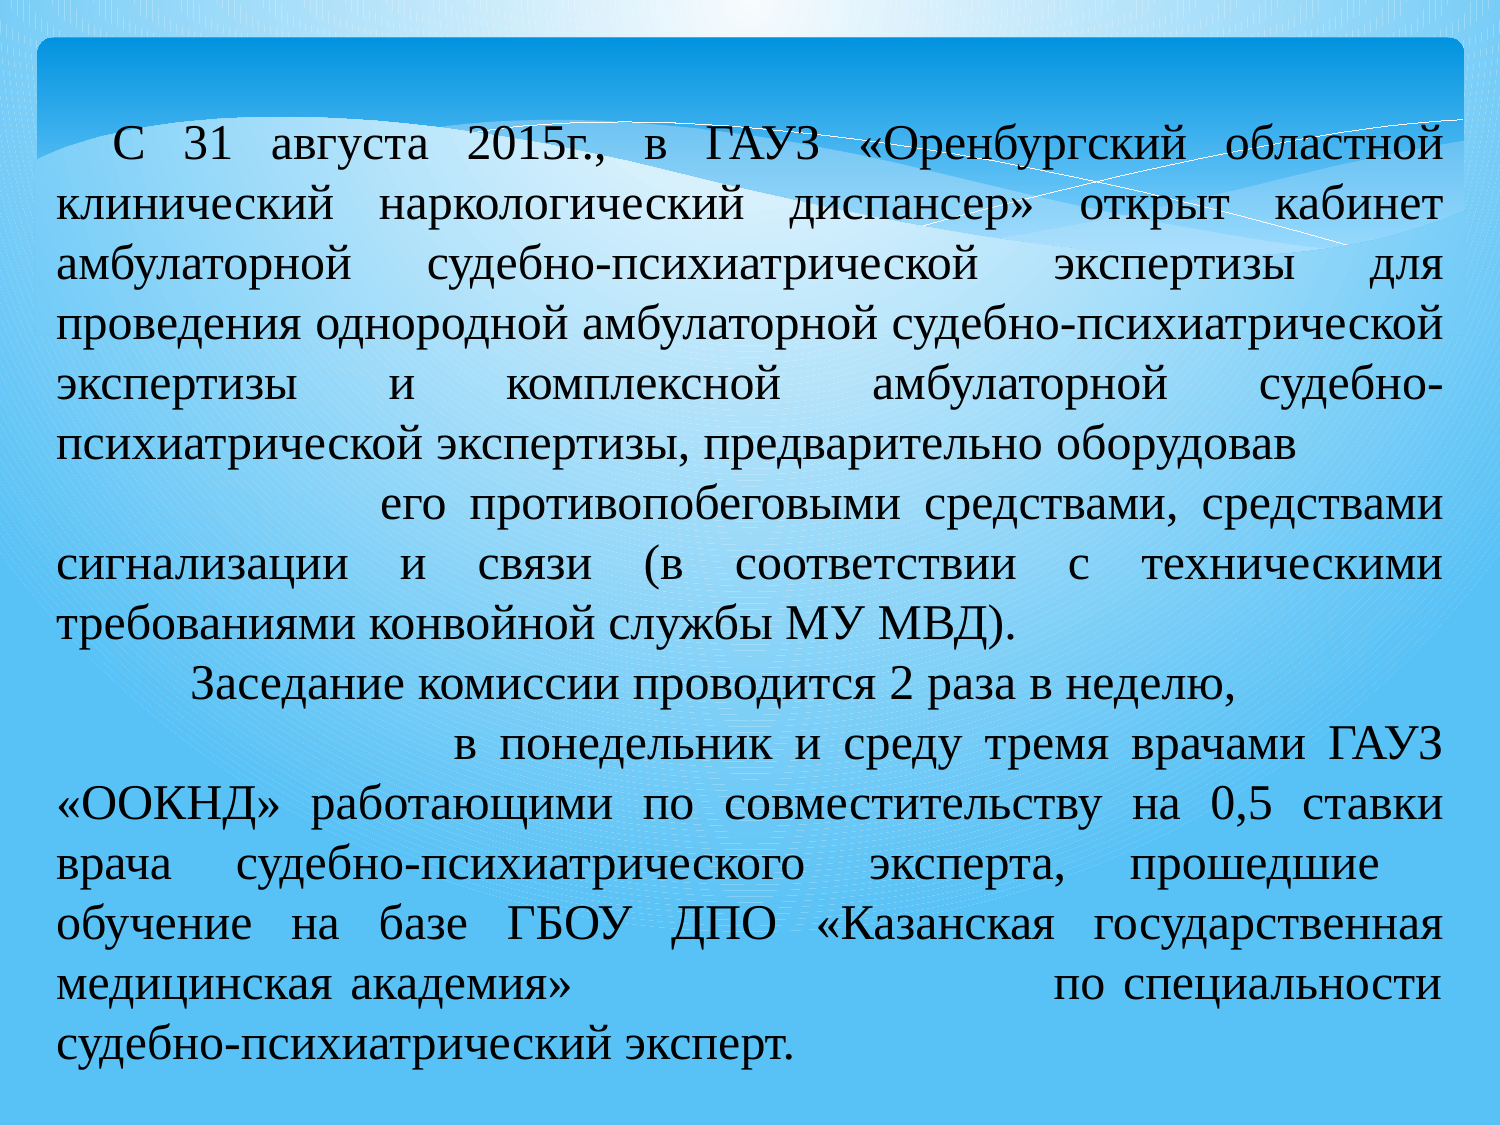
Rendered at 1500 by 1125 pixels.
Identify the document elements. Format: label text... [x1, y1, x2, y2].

text_box С 31 августа 2015г., в ГАУЗ «Оренбургский областной клинический наркологический диспансер» открыт кабинет амбулаторной судебно-психиатрической экспертизы для проведения однородной амбулаторной судебно-психиатрической экспертизы и комплексной амбулаторной судебно-психиатрической экспертизы, предварительно оборудовав его противопобеговыми средствами, средствами сигнализации и связи (в соответствии с техническими требованиями конвойной службы МУ МВД). Заседание комиссии проводится 2 раза в неделю, в понедельник и среду тремя врачами ГАУЗ «ООКНД» работающими по совместительству на 0,5 ставки врача судебно-психиатрического эксперта, прошедшие обучение на базе ГБОУ ДПО «Казанская государственная медицинская академия» по специальности судебно-психиатрический эксперт. [41, 42, 1459, 1078]
